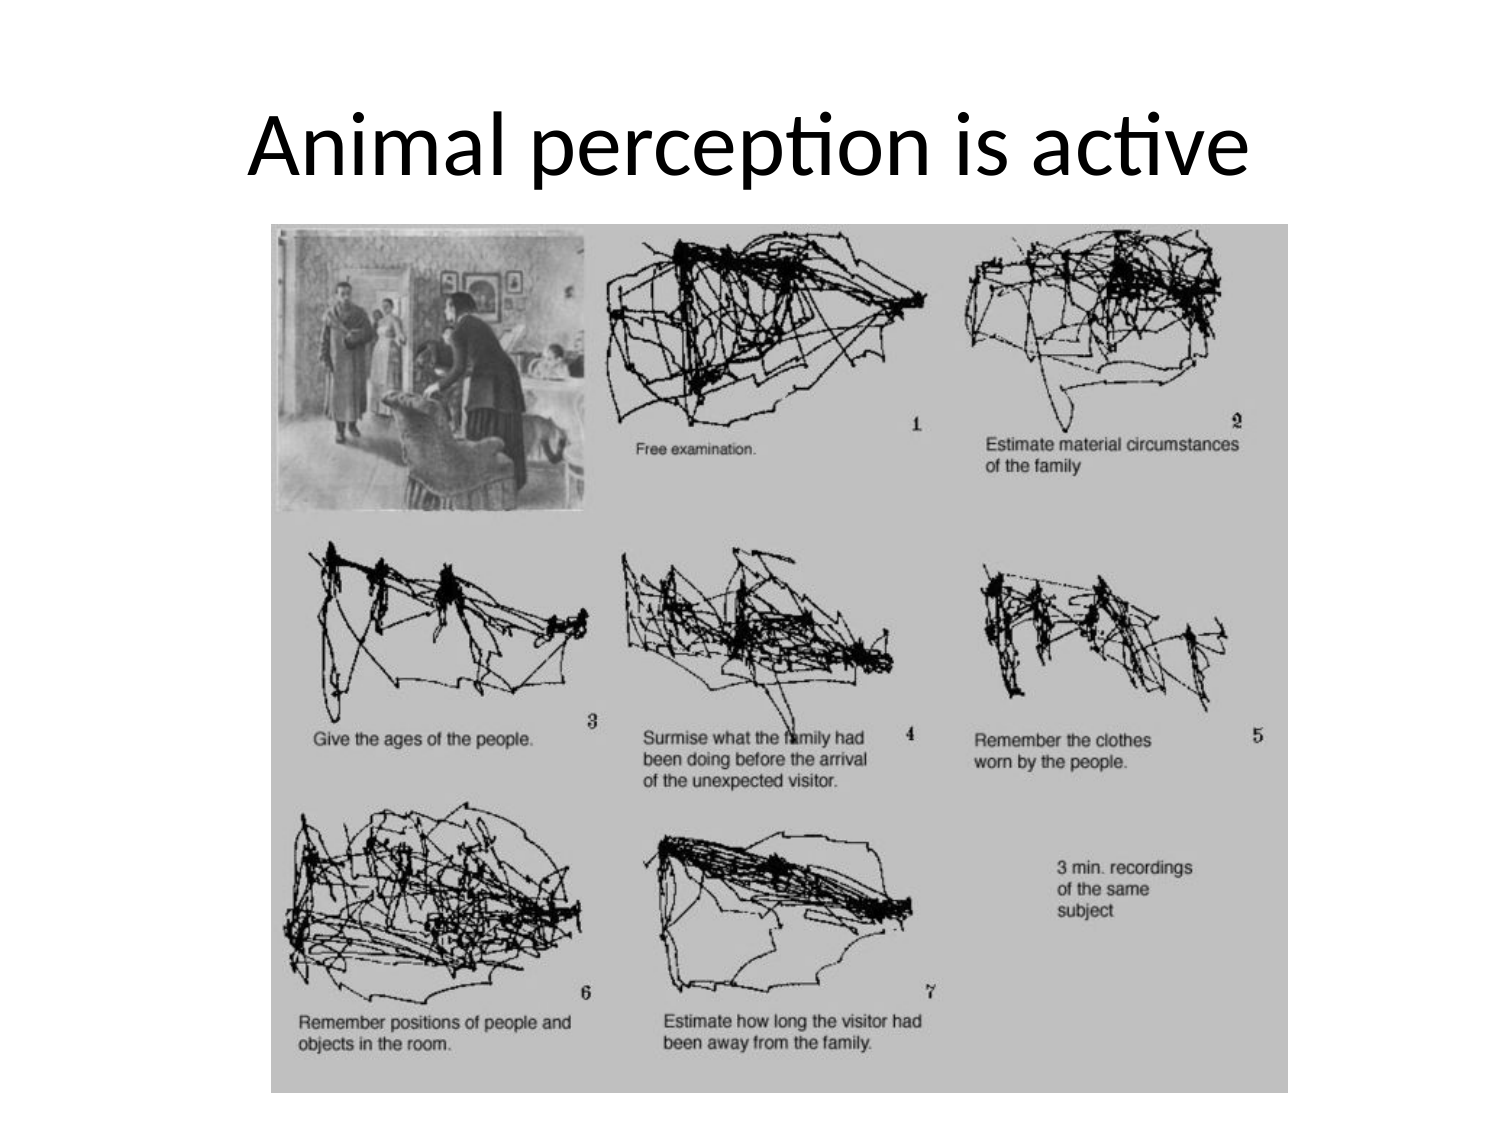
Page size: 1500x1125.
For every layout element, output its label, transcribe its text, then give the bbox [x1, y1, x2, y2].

title Animal perception is active [75, 45, 1425, 233]
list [270, 224, 1288, 1093]
